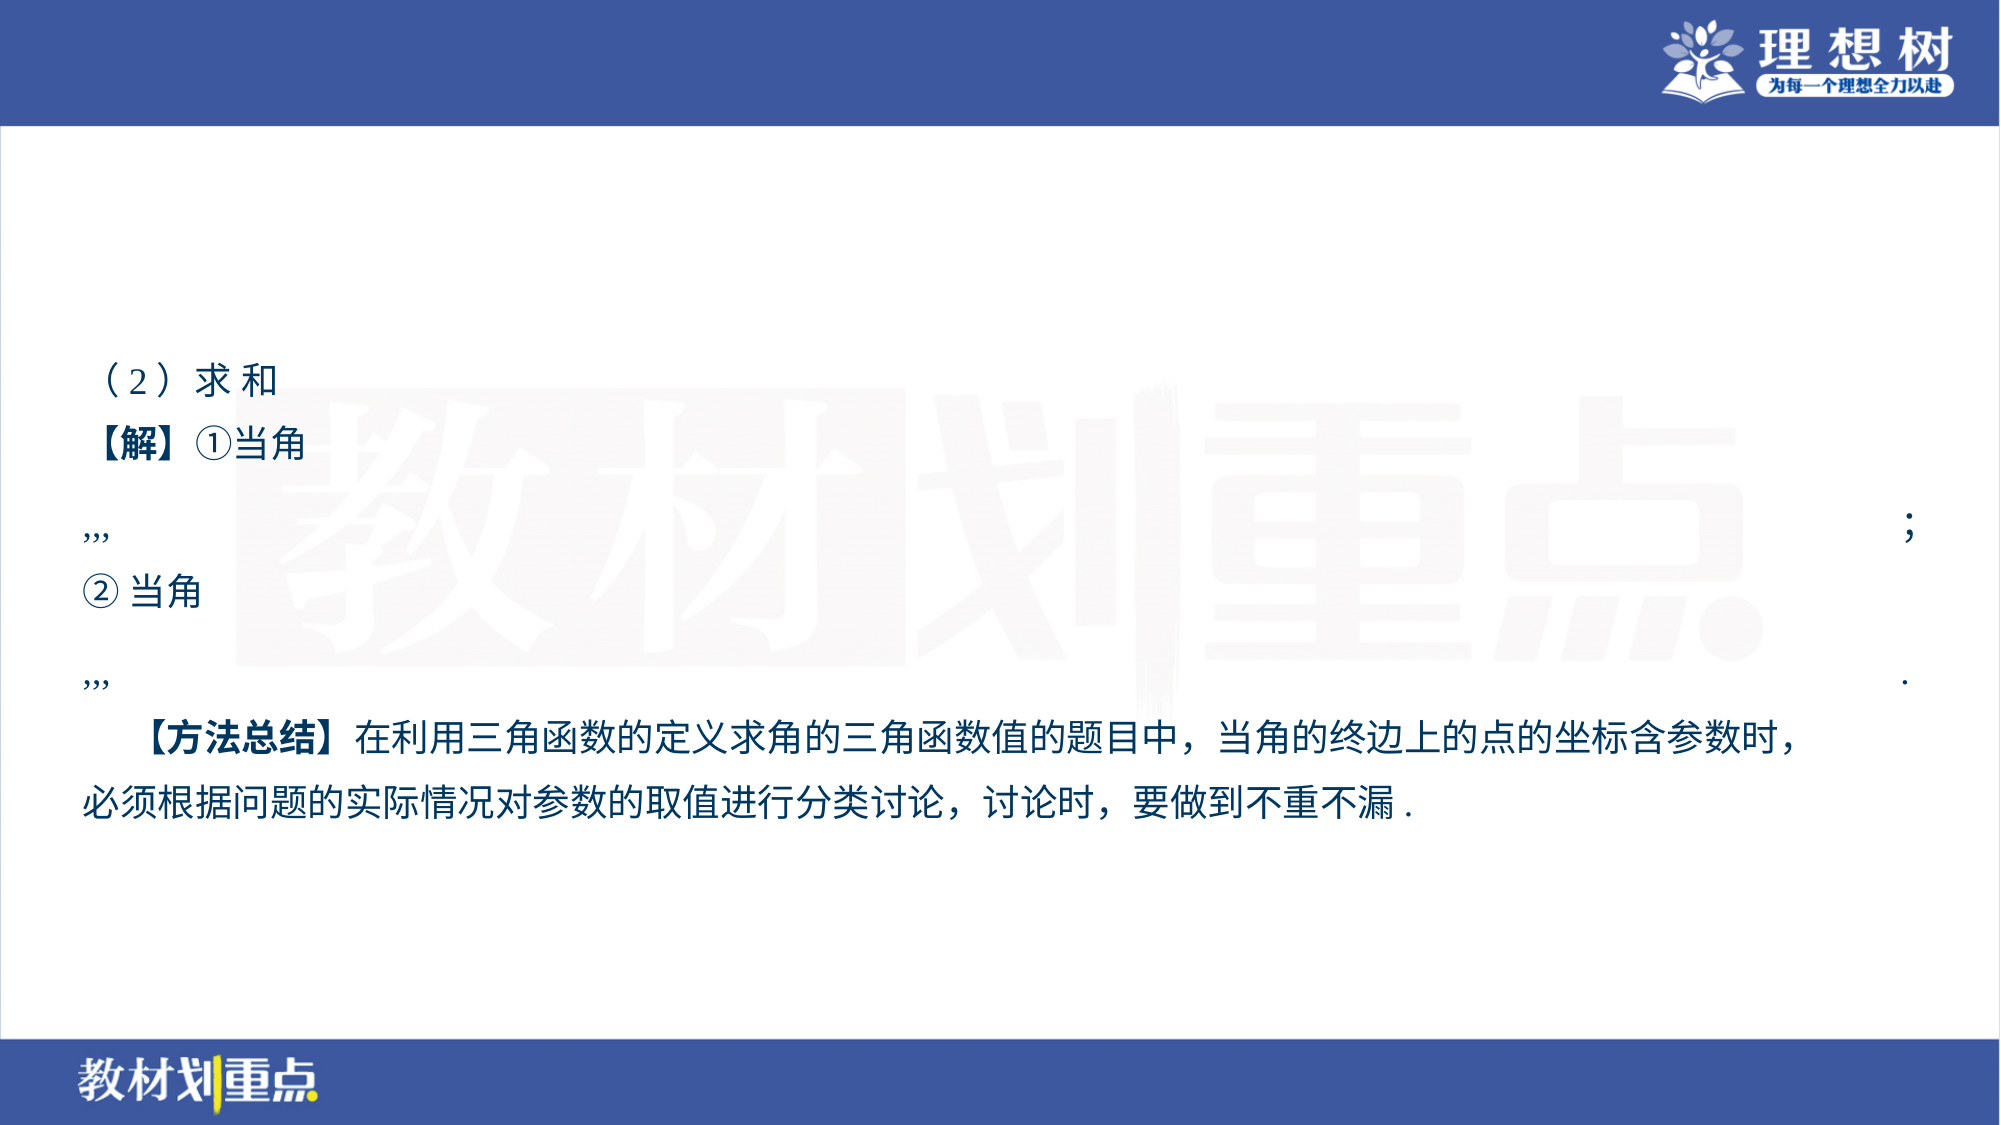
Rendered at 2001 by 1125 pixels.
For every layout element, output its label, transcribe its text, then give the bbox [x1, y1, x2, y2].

picture [0, 0, 2000, 1125]
text_box 【方法总结】在利用三角函数的定义求角的三角函数值的题目中，当角的终边上的点的坐标含参数时， 必须根据问题的实际情况对参数的取值进行分类讨论，讨论时，要做到不重不漏. [82, 690, 1817, 818]
